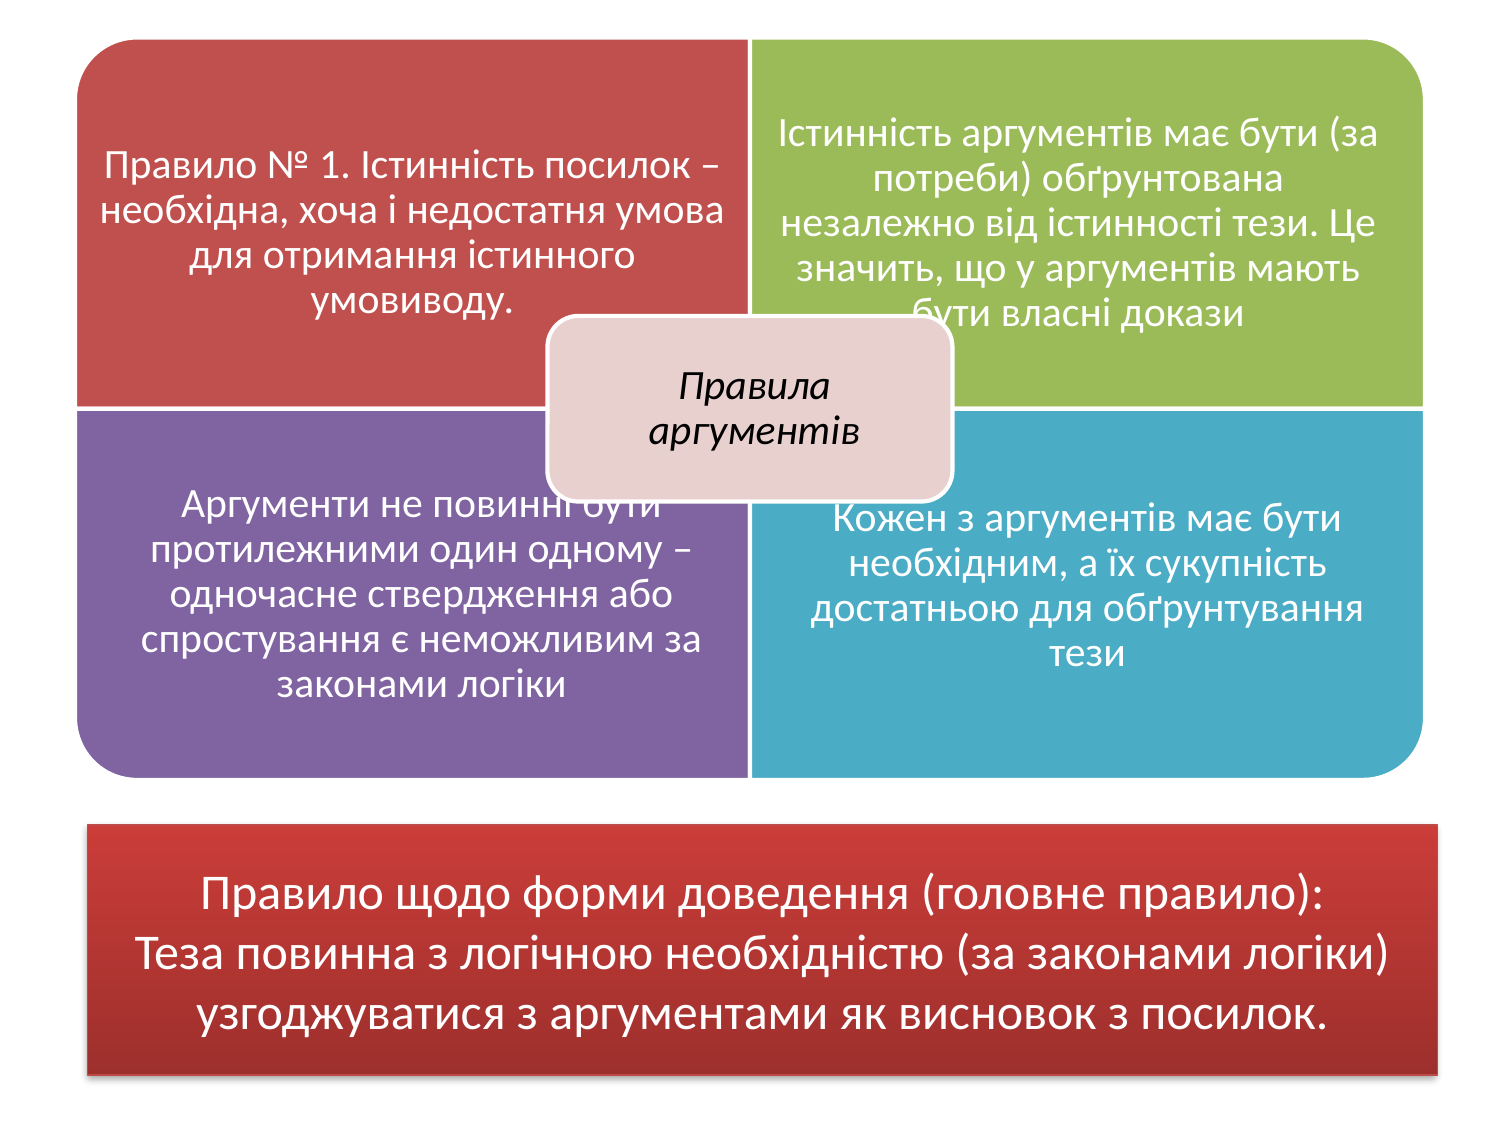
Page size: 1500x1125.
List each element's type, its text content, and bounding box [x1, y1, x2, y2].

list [74, 37, 1426, 781]
title Правило щодо форми доведення (головне правило): Теза повинна з логічною необхідністю (за законами логіки) узгоджуватися з аргументами як висновок з посилок. [87, 824, 1438, 1076]
